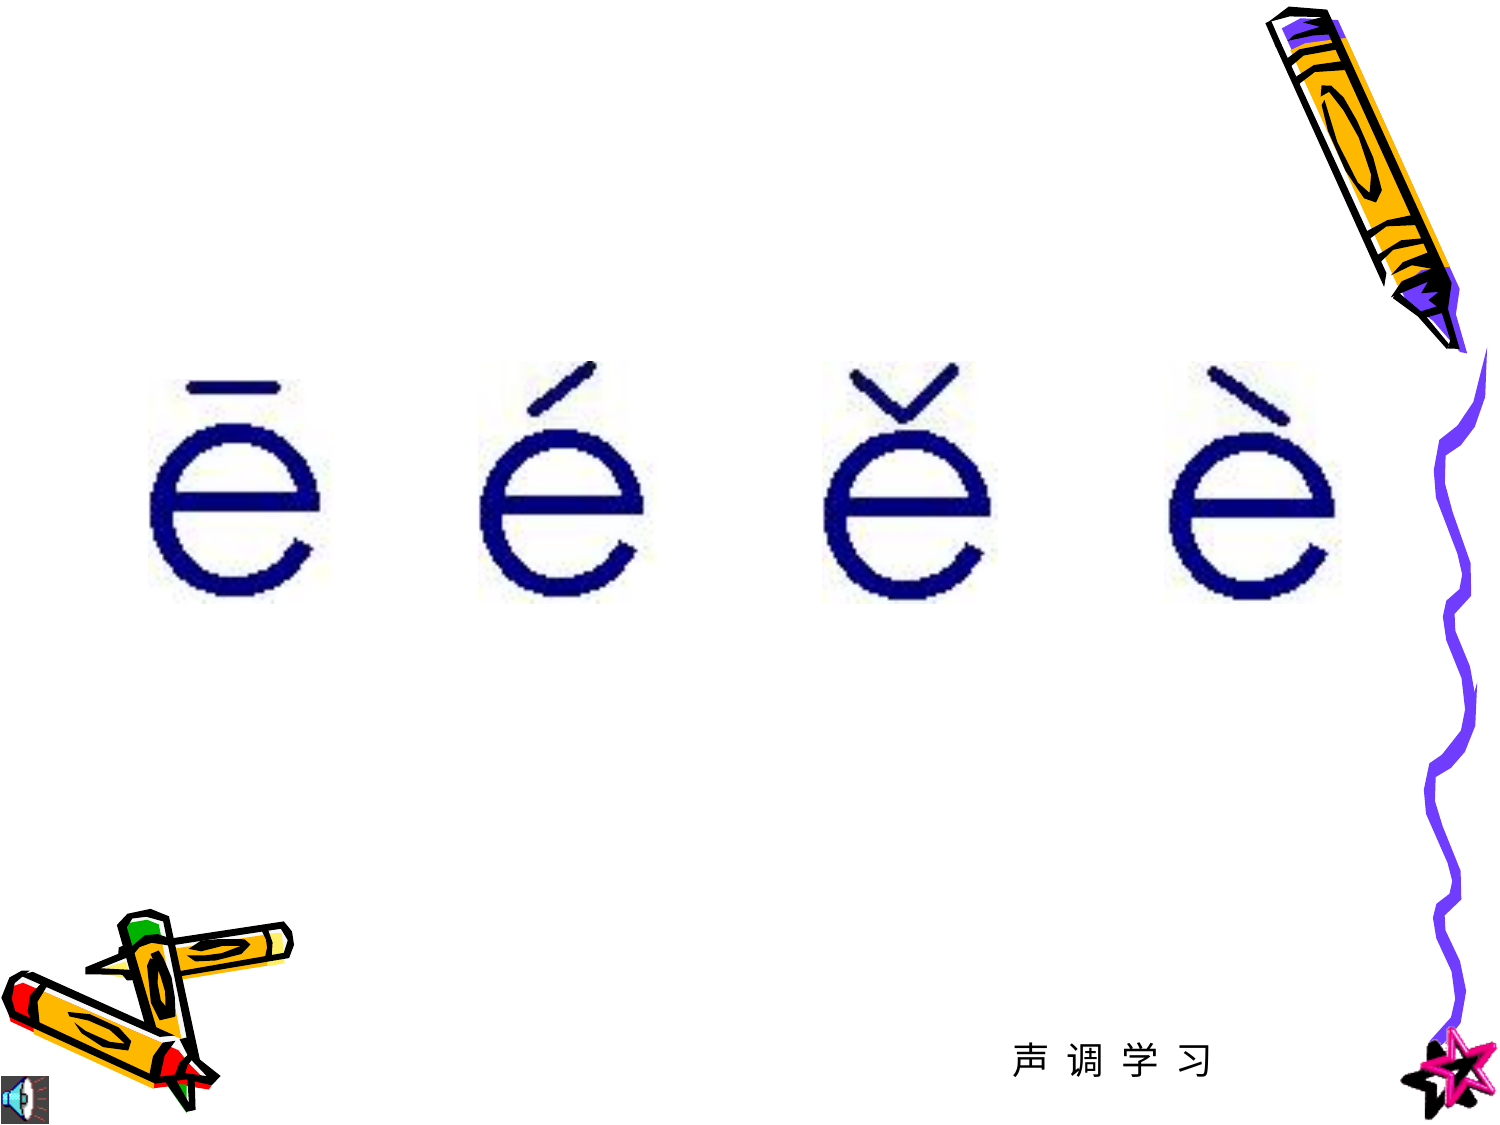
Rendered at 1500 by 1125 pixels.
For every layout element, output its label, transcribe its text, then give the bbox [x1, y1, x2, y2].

picture [1164, 361, 1342, 604]
picture [478, 361, 658, 604]
picture [0, 1074, 51, 1125]
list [1399, 1024, 1500, 1125]
picture [821, 361, 998, 604]
picture [148, 379, 334, 604]
text_box 声 调 学 习 [879, 1029, 1347, 1090]
